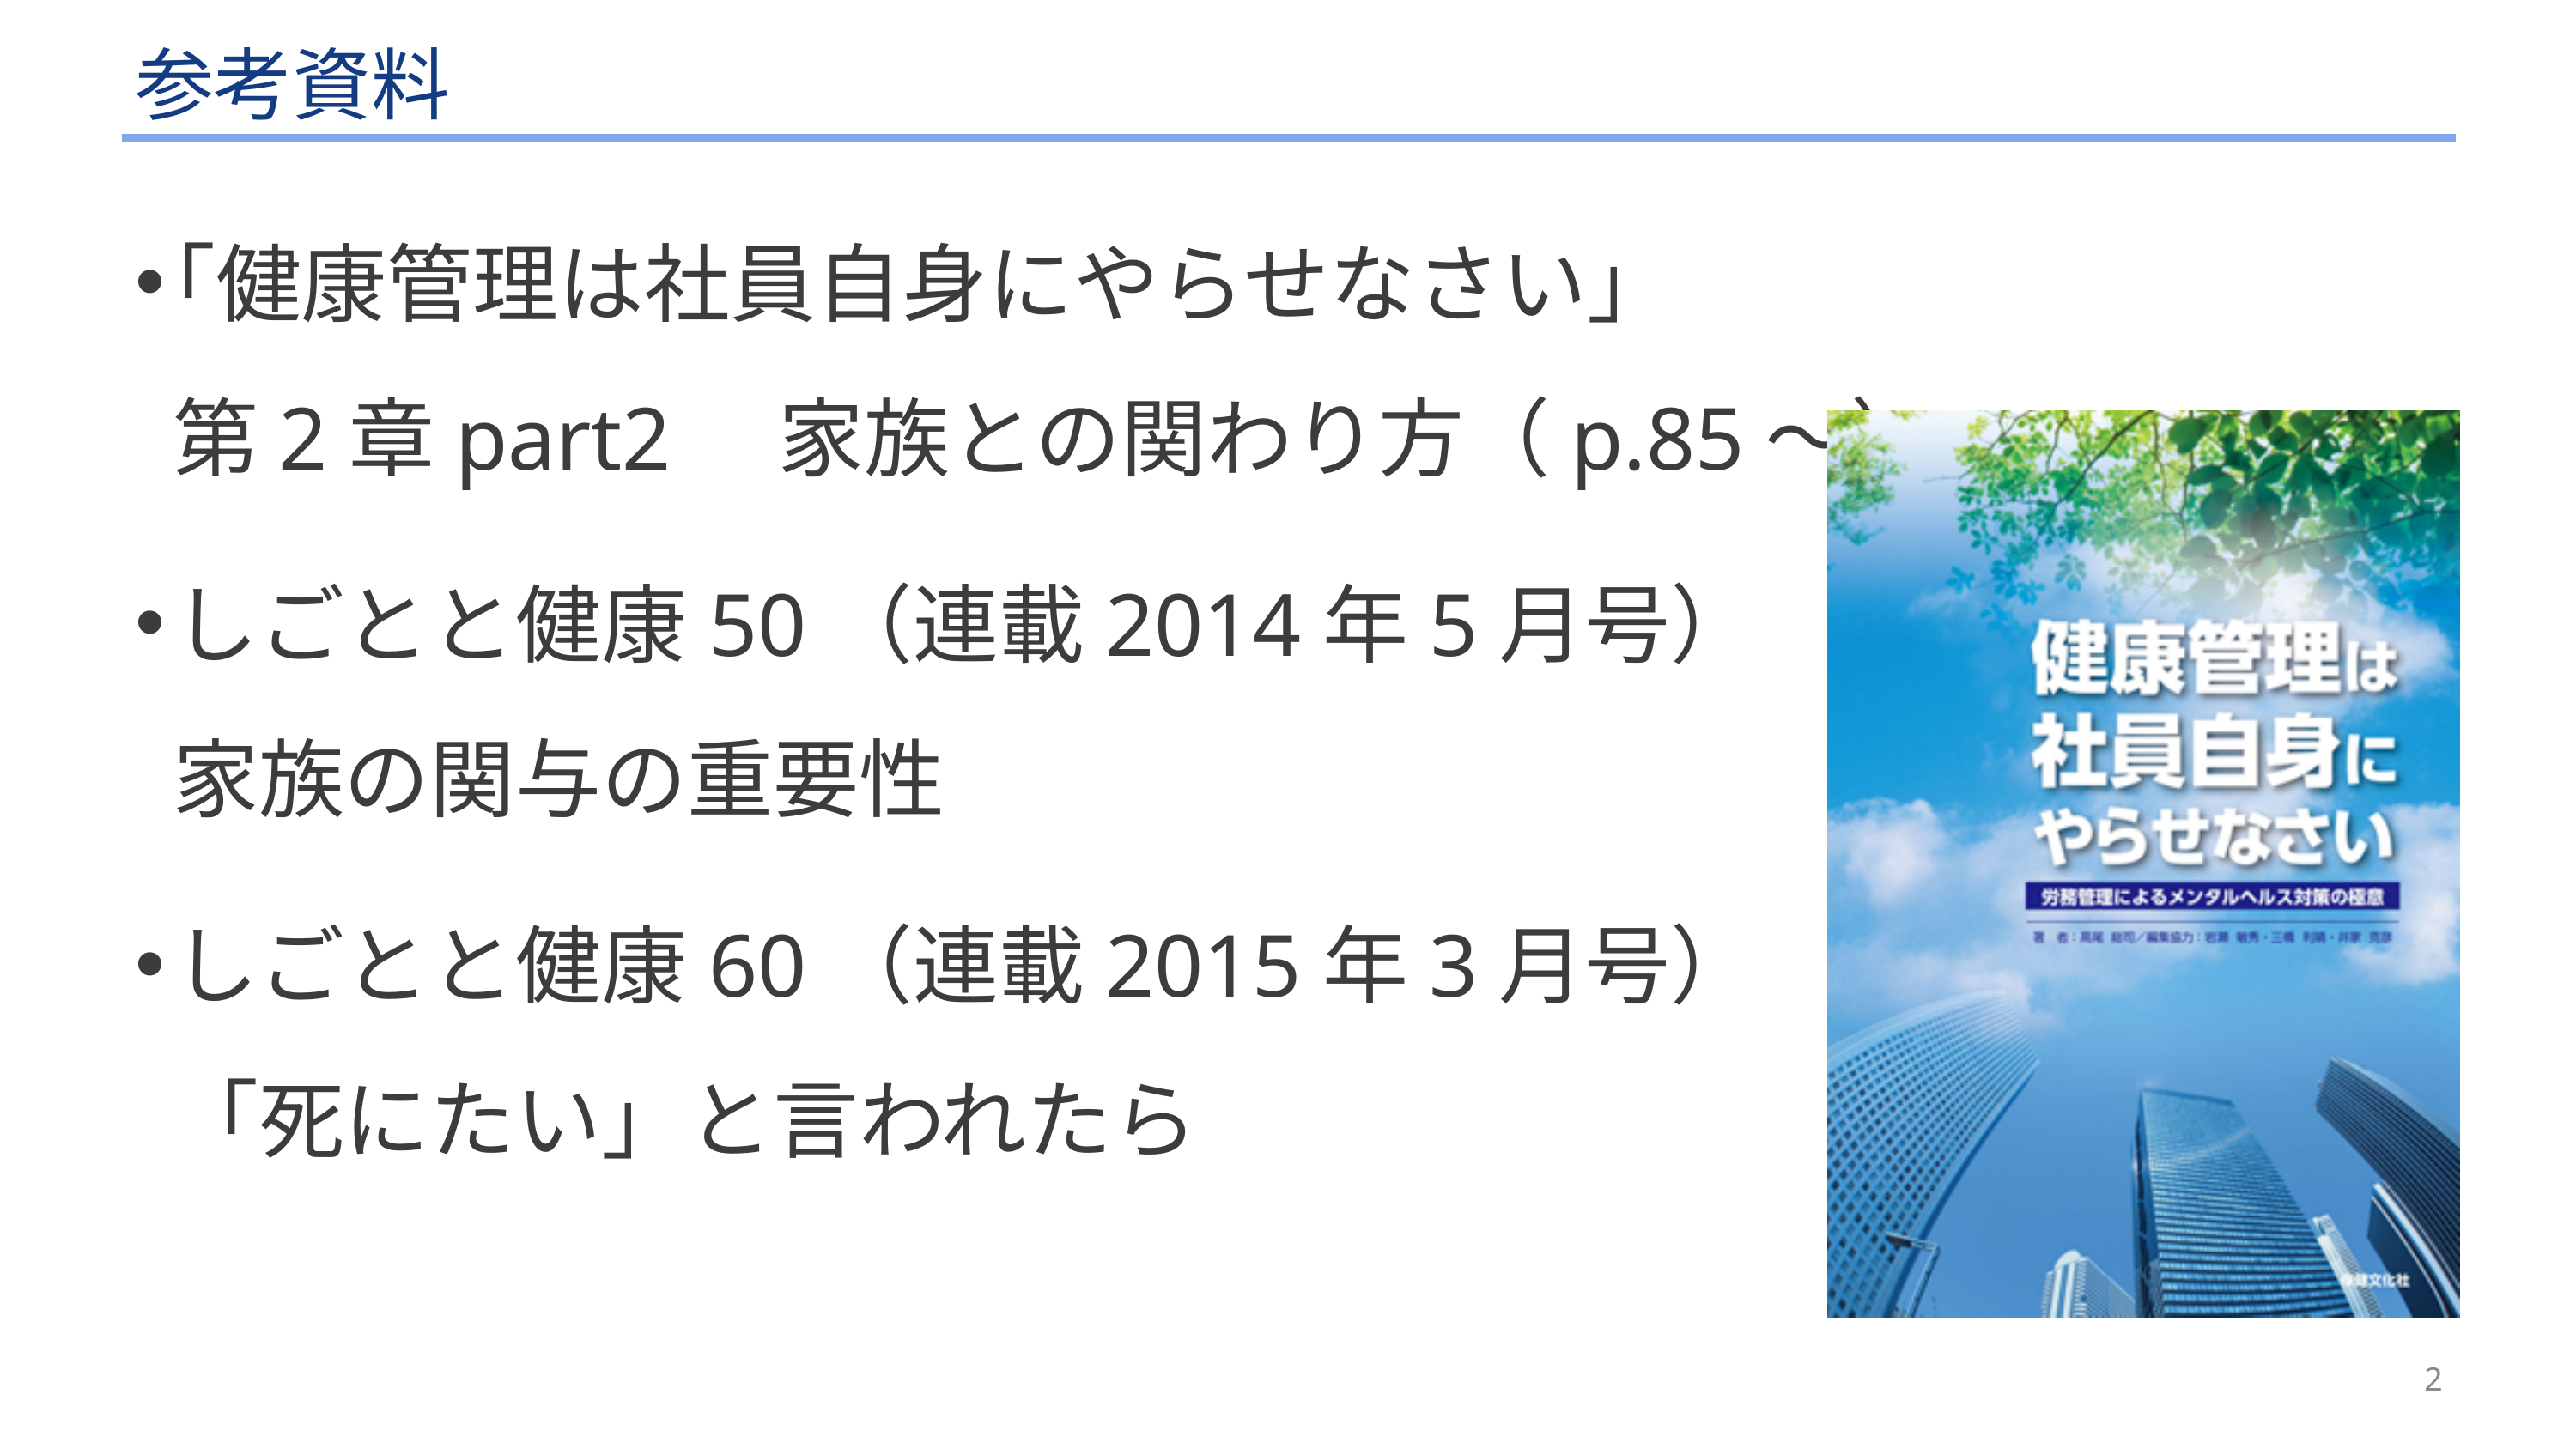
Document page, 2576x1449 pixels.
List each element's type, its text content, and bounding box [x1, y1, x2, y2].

picture [1941, 670, 1947, 678]
picture [1826, 409, 2460, 1318]
picture [2433, 554, 2439, 562]
slide_number 2 [2337, 1342, 2456, 1420]
title 参考資料 [122, 39, 2454, 139]
list ｢健康管理は社員自身にやらせなさい」 第2章part2 家族との関わり方（p.85～） しごとと健康50（連載2014年5月号） 家族の関与の重要性 しごとと健康60（連載2015年3月号） 「死にたい」と言われたら [122, 171, 2460, 1318]
